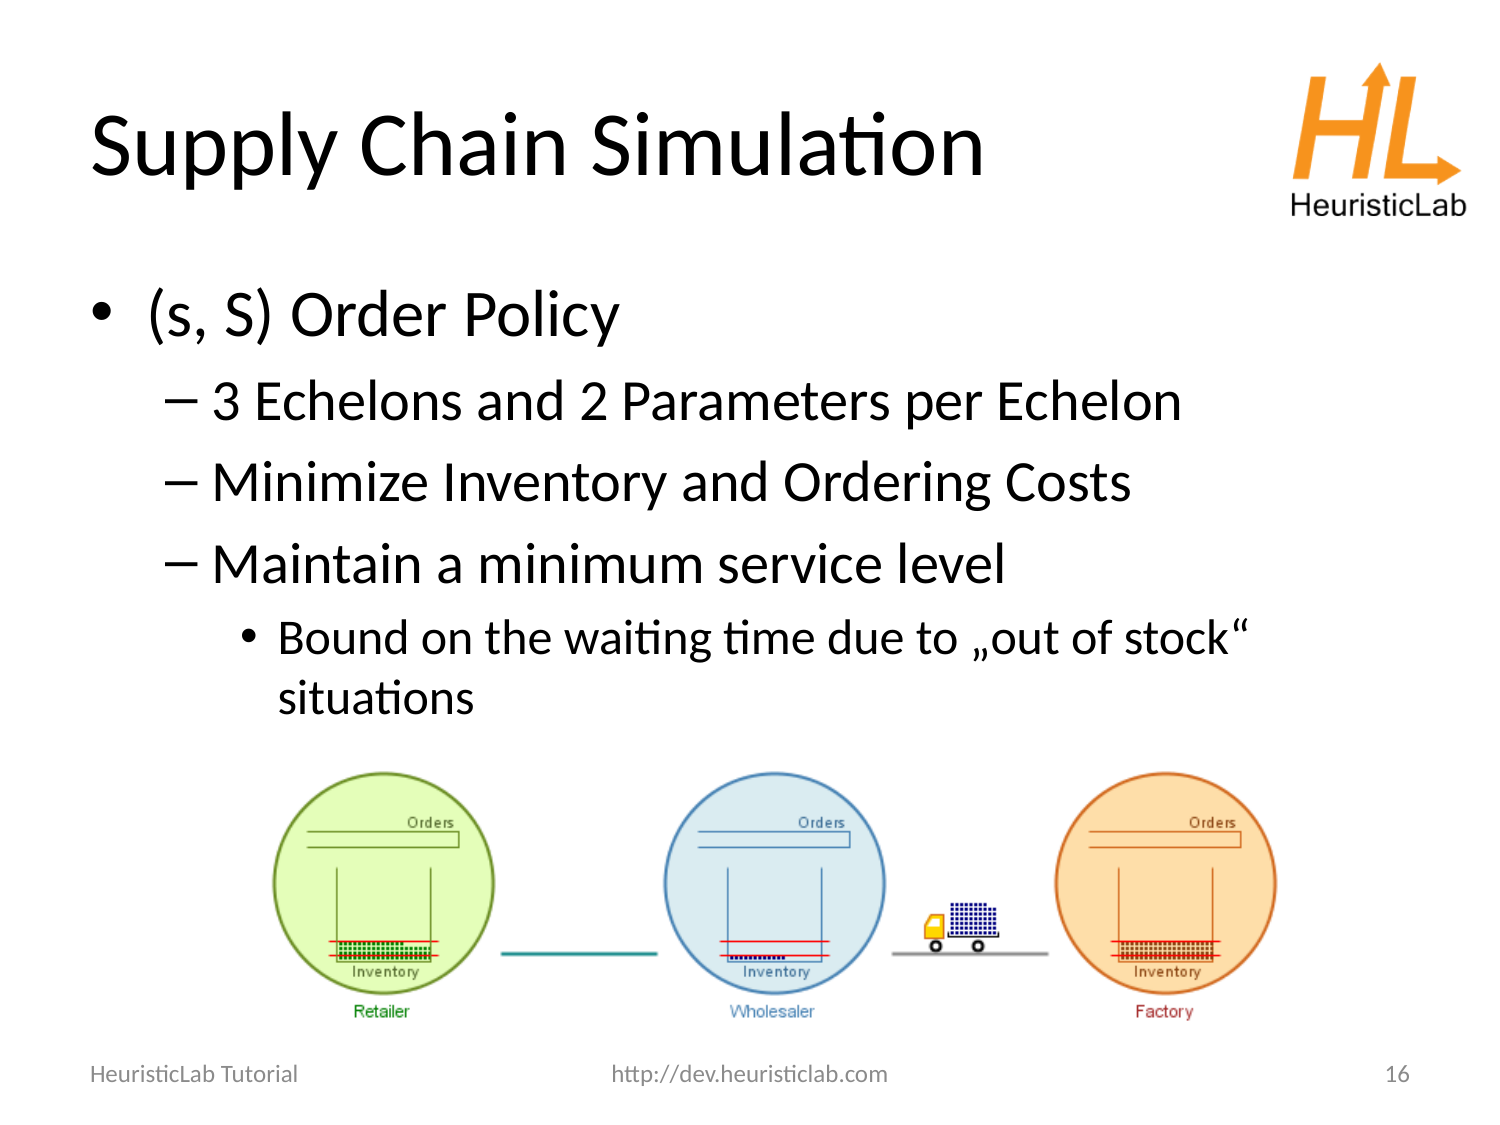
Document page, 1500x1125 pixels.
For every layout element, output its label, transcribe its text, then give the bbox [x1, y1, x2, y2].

picture [205, 756, 1295, 1036]
picture [1281, 27, 1474, 244]
slide_number HeuristicLab Tutorial [75, 1042, 425, 1103]
list (s, S) Order Policy 3 Echelons and 2 Parameters per Echelon Minimize Inventory and Ordering Costs Maintain a minimum service level Bound on the waiting time due to „out of stock“ situations [75, 262, 1425, 1005]
title Supply Chain Simulation [75, 45, 1282, 233]
slide_number 16 [1074, 1042, 1425, 1103]
footer http://dev.heuristiclab.com [512, 1044, 988, 1103]
